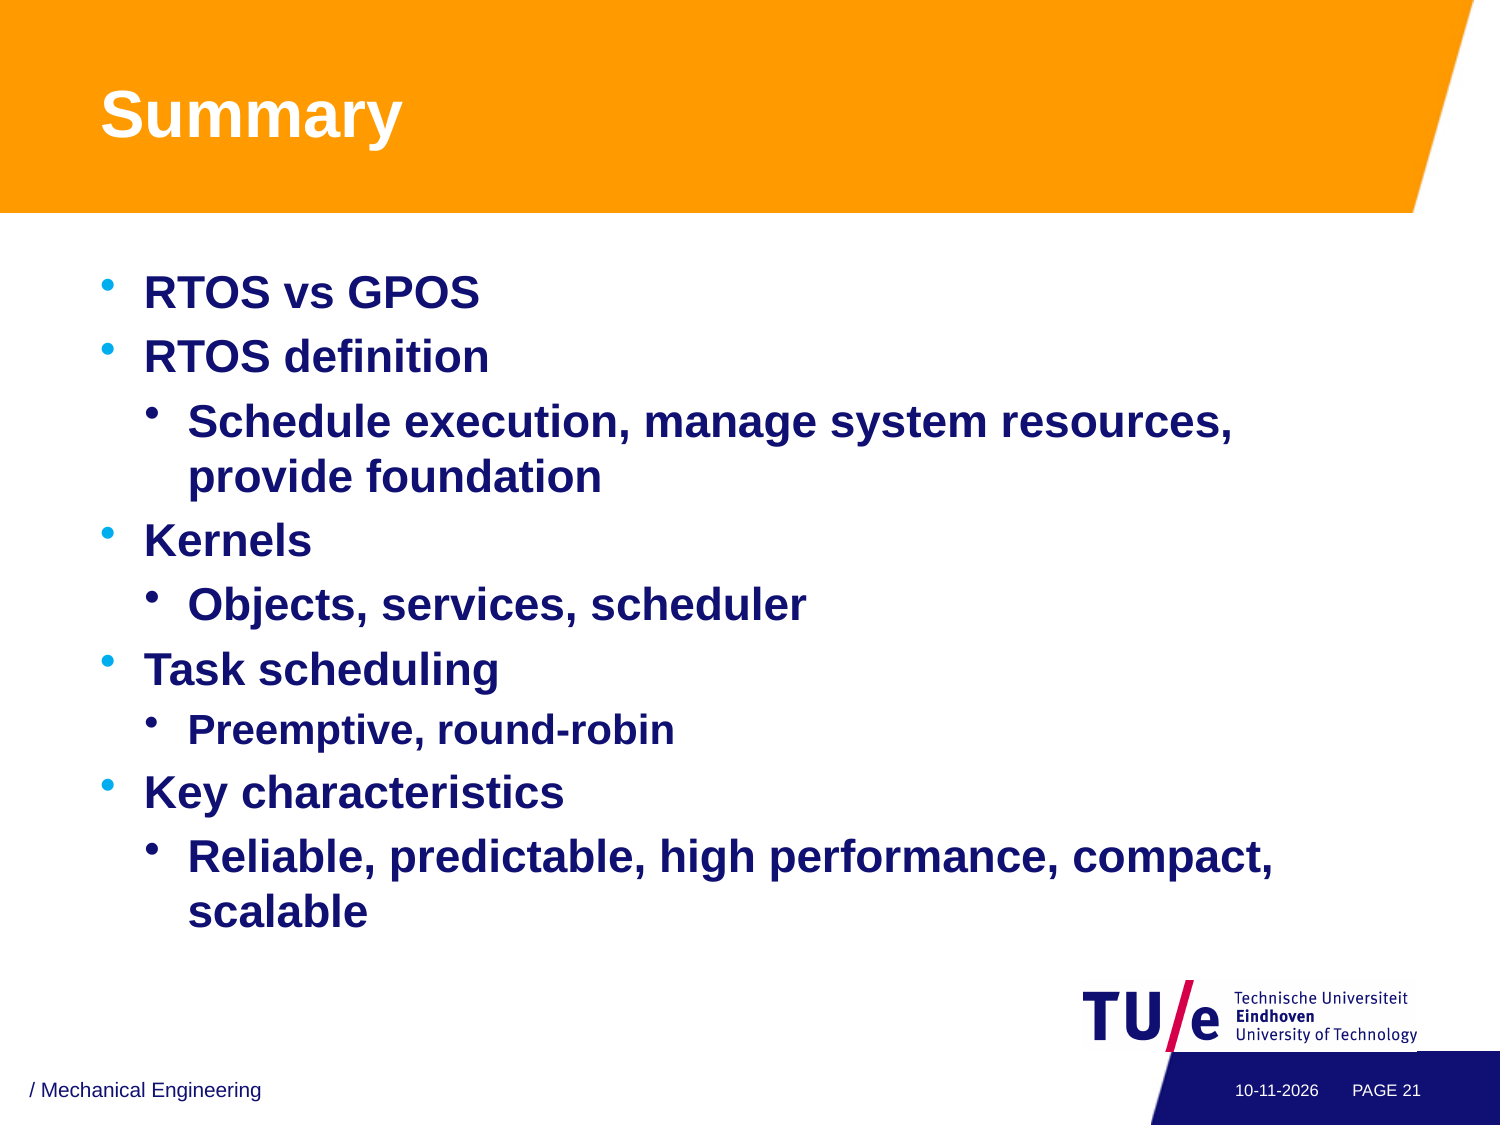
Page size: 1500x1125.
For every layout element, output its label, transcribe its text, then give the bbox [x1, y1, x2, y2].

list RTOS vs GPOS RTOS definition Schedule execution, manage system resources, provide foundation Kernels Objects, services, scheduler Task scheduling Preemptive, round-robin Key characteristics Reliable, predictable, high performance, compact, scalable [100, 262, 1412, 942]
picture [1083, 980, 1500, 1125]
slide_number PAGE 21 [1352, 1074, 1453, 1105]
title Summary [100, 35, 1417, 187]
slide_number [1234, 1074, 1342, 1105]
footer / Mechanical Engineering [29, 1074, 620, 1105]
picture [0, 0, 1474, 213]
